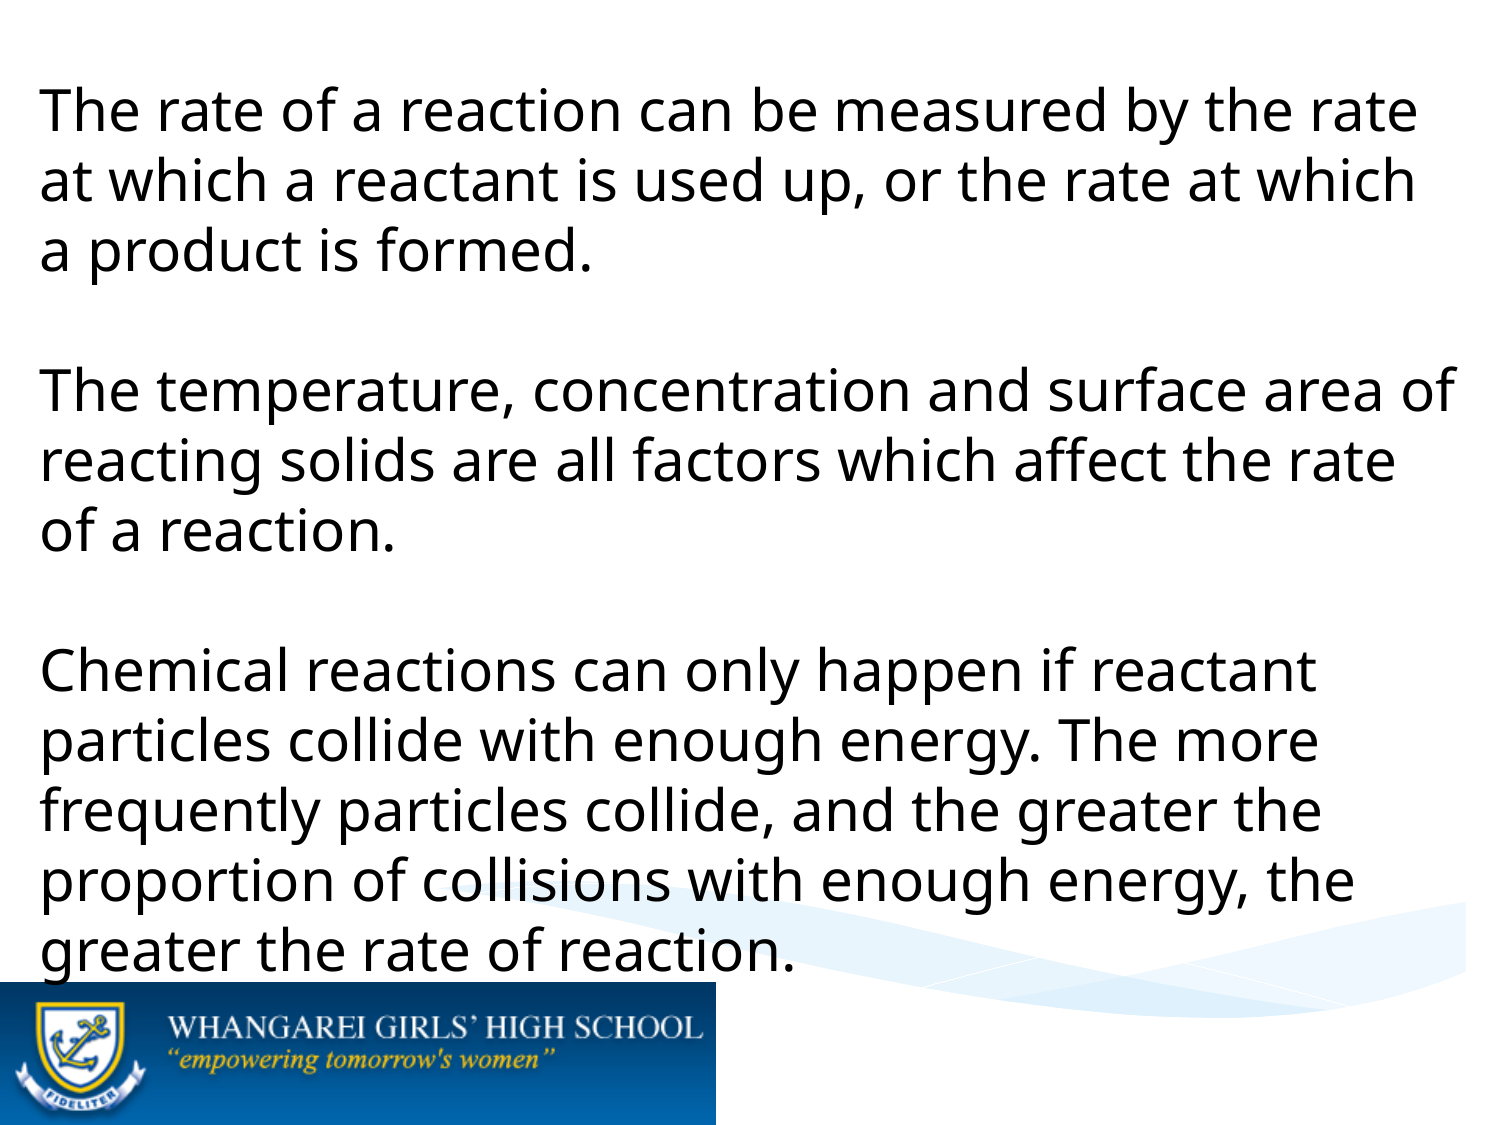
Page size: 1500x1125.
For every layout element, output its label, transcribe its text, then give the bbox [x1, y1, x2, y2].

text_box The rate of a reaction can be measured by the rate at which a reactant is used up, or the rate at which a product is formed. The temperature, concentration and surface area of reacting solids are all factors which affect the rate of a reaction. Chemical reactions can only happen if reactant particles collide with enough energy. The more frequently particles collide, and the greater the proportion of collisions with enough energy, the greater the rate of reaction. [24, 65, 1475, 991]
picture [0, 982, 716, 1125]
